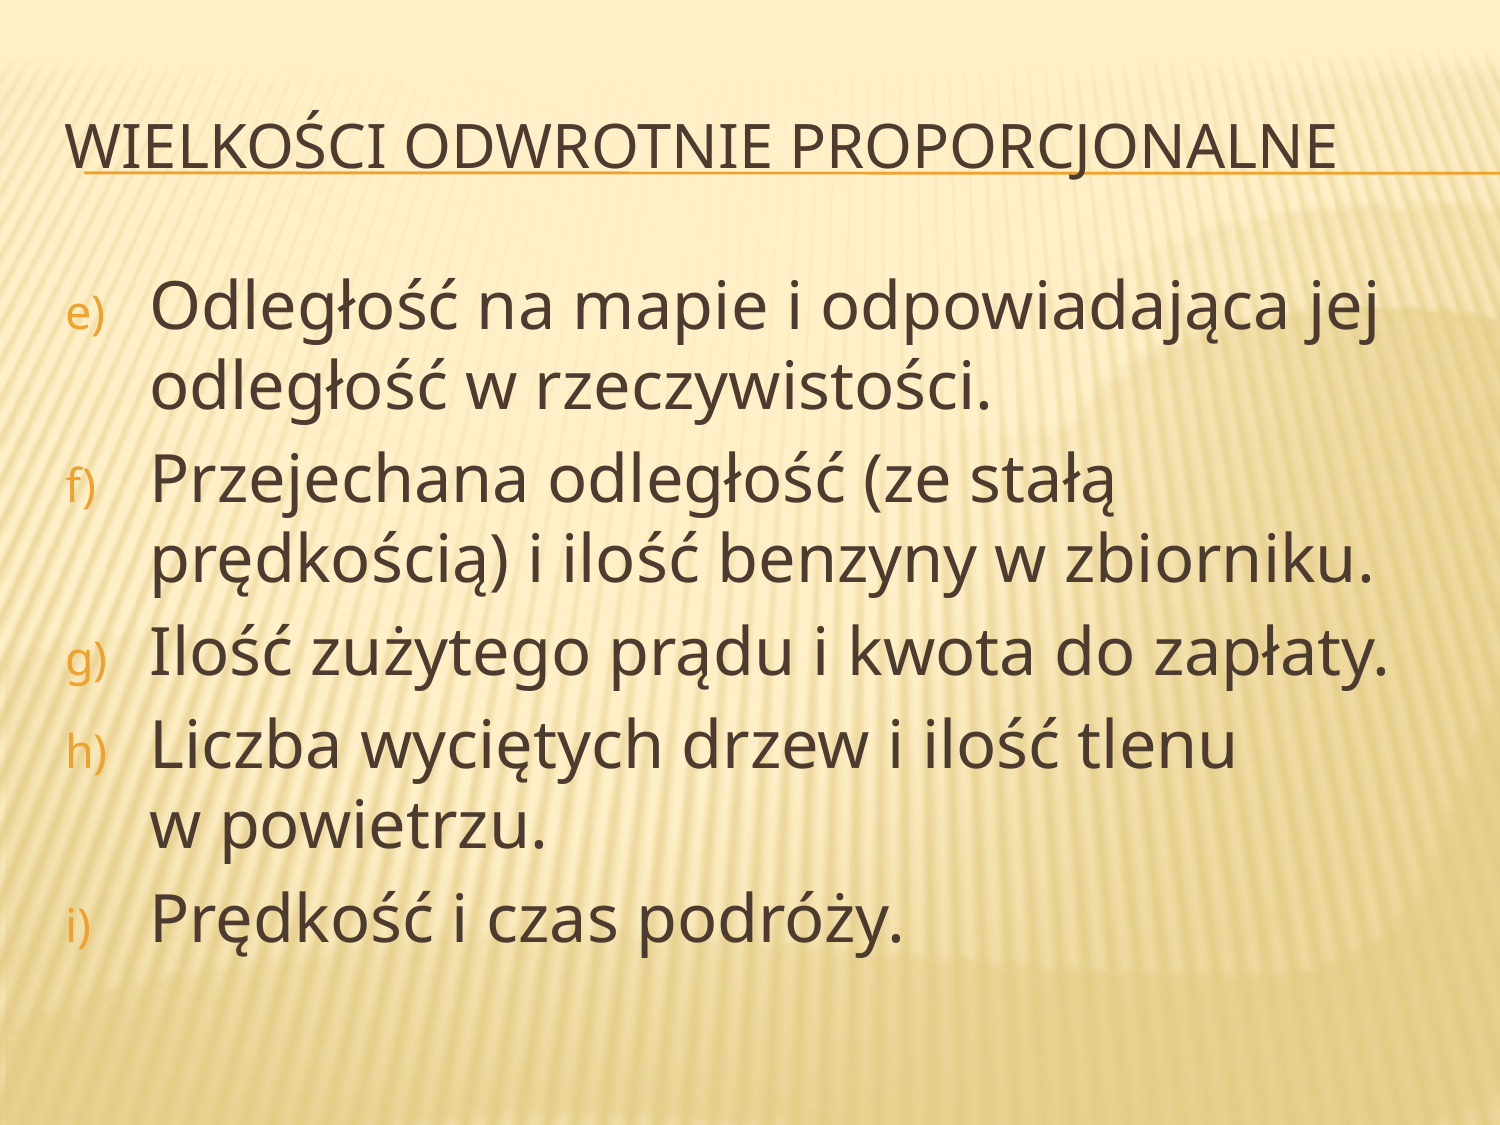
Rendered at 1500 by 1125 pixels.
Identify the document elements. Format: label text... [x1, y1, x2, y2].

title Wielkości odwrotnie proporcjonalne [50, 75, 1475, 213]
list Odległość na mapie i odpowiadająca jej odległość w rzeczywistości. Przejechana odległość (ze stałą prędkością) i ilość benzyny w zbiorniku. Ilość zużytego prądu i kwota do zapłaty. Liczba wyciętych drzew i ilość tlenu w powietrzu. Prędkość i czas podróży. [50, 254, 1475, 1057]
